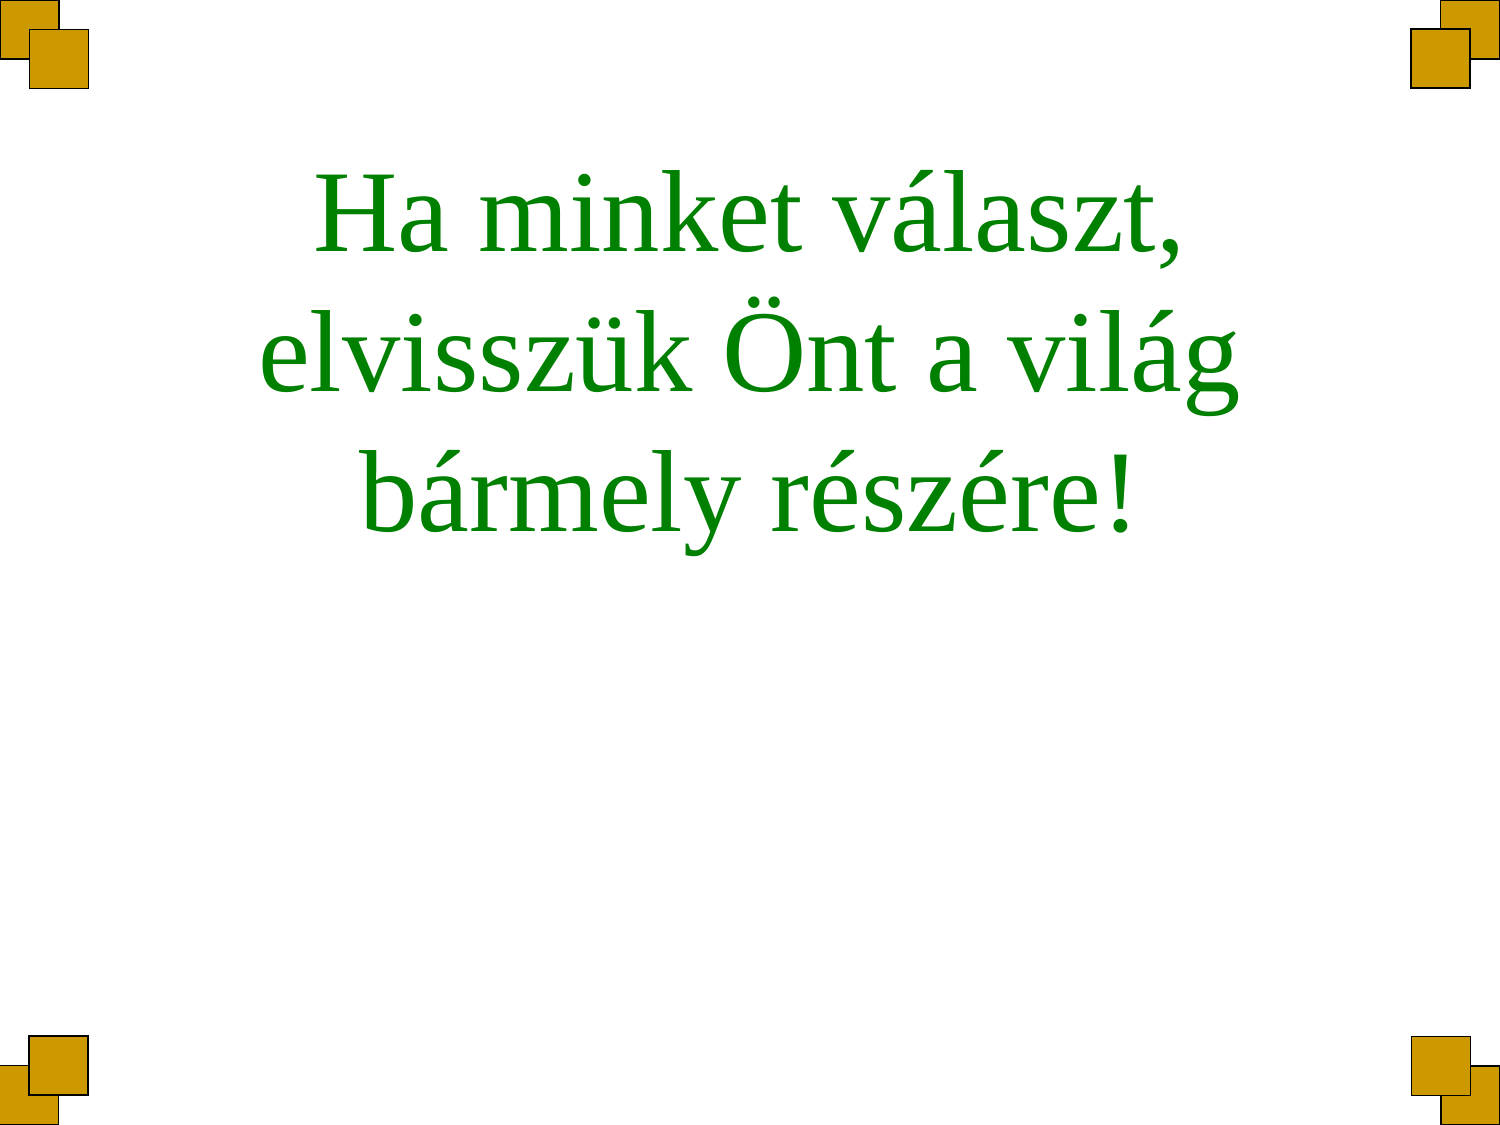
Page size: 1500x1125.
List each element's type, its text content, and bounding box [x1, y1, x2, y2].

text_box Ha minket választ, elvisszük Önt a világ bármely részére! [243, 127, 1257, 562]
